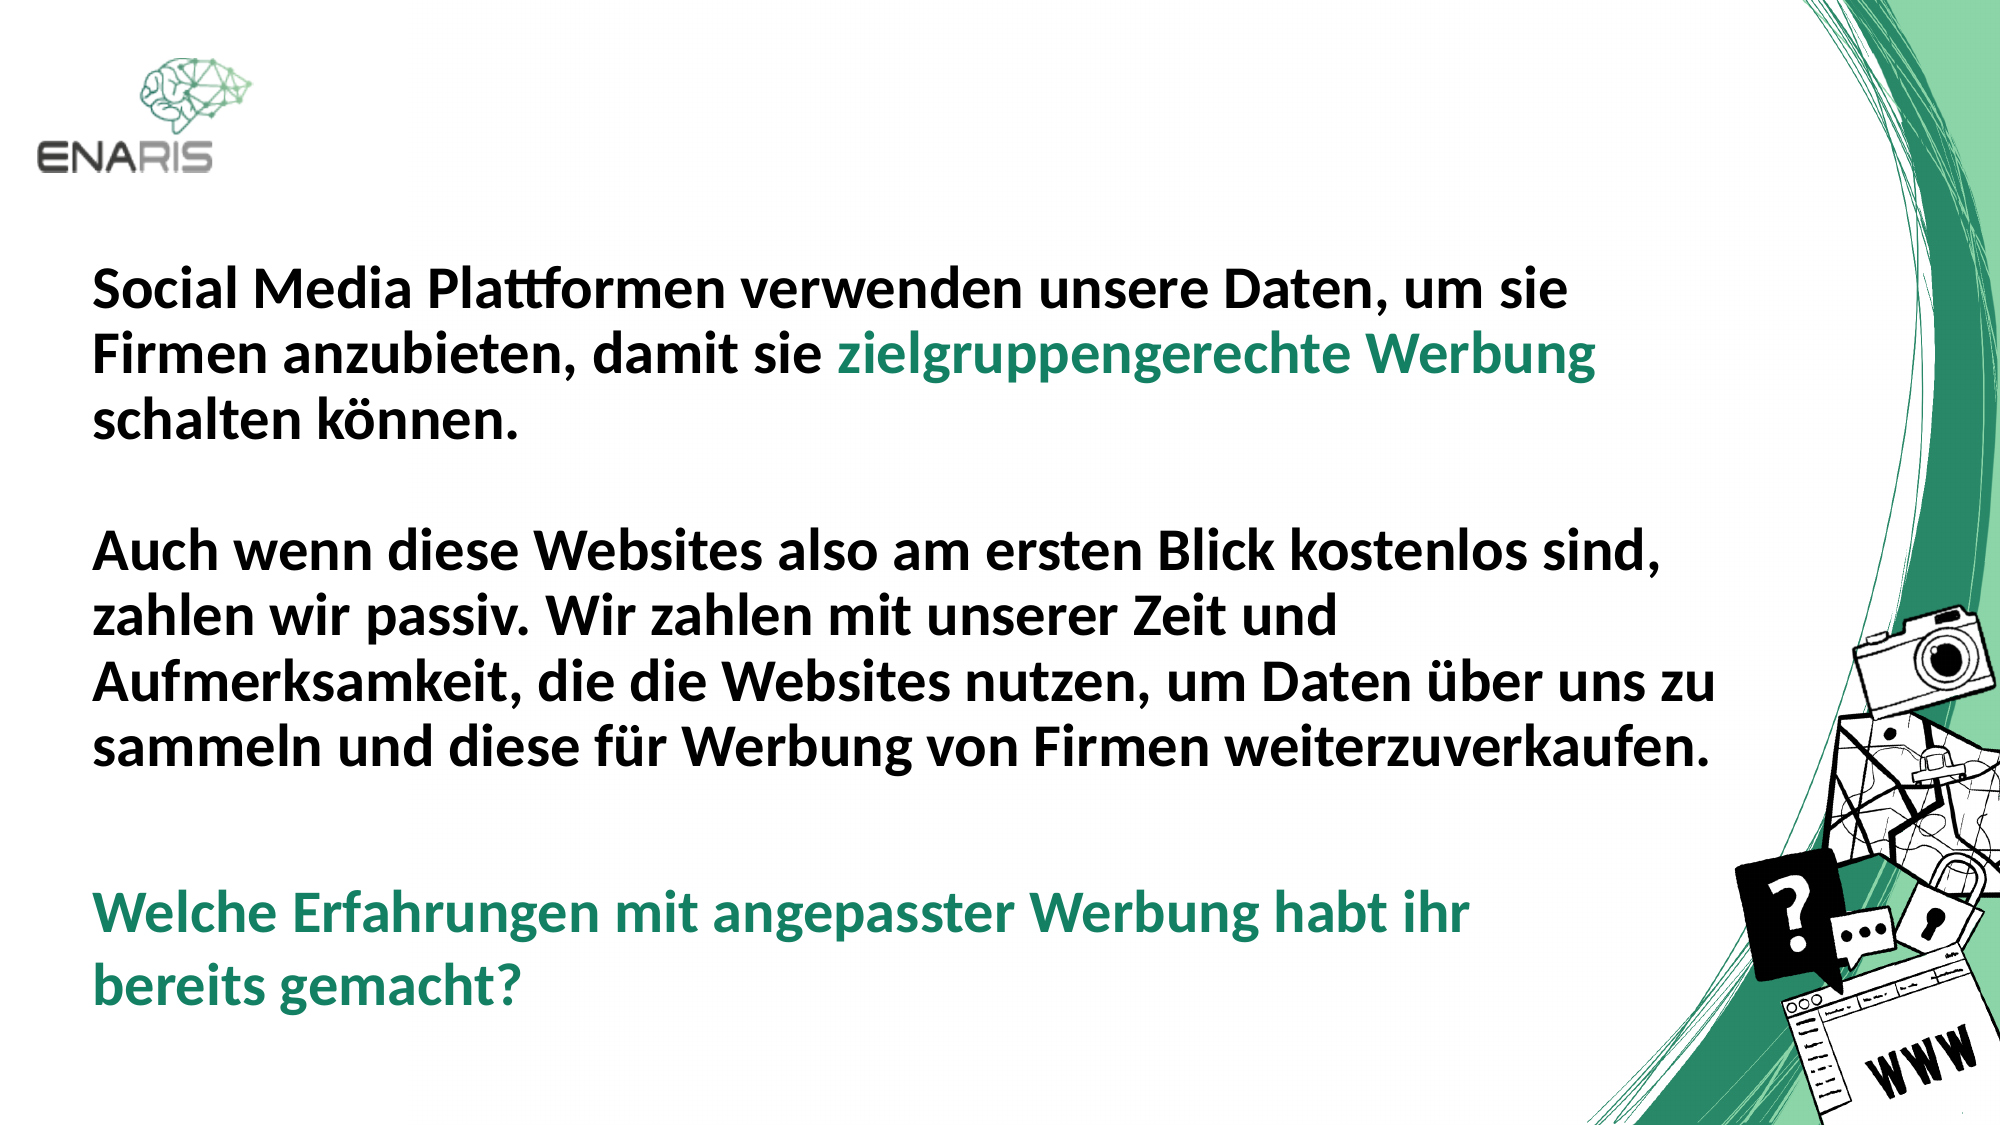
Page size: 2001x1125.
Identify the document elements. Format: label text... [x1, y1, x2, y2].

picture [408, 0, 2000, 1125]
picture [37, 58, 254, 173]
title Social Media Plattformen verwenden unsere Daten, um sie Firmen anzubieten, damit sie zielgruppengerechte Werbung schalten können. Auch wenn diese Websites also am ersten Blick kostenlos sind, zahlen wir passiv. Wir zahlen mit unserer Zeit und Aufmerksamkeit, die die Websites nutzen, um Daten über uns zu sammeln und diese für Werbung von Firmen weiterzuverkaufen. [77, 216, 1736, 820]
text_box Welche Erfahrungen mit angepasster Werbung habt ihr bereits gemacht? [77, 819, 1596, 1025]
